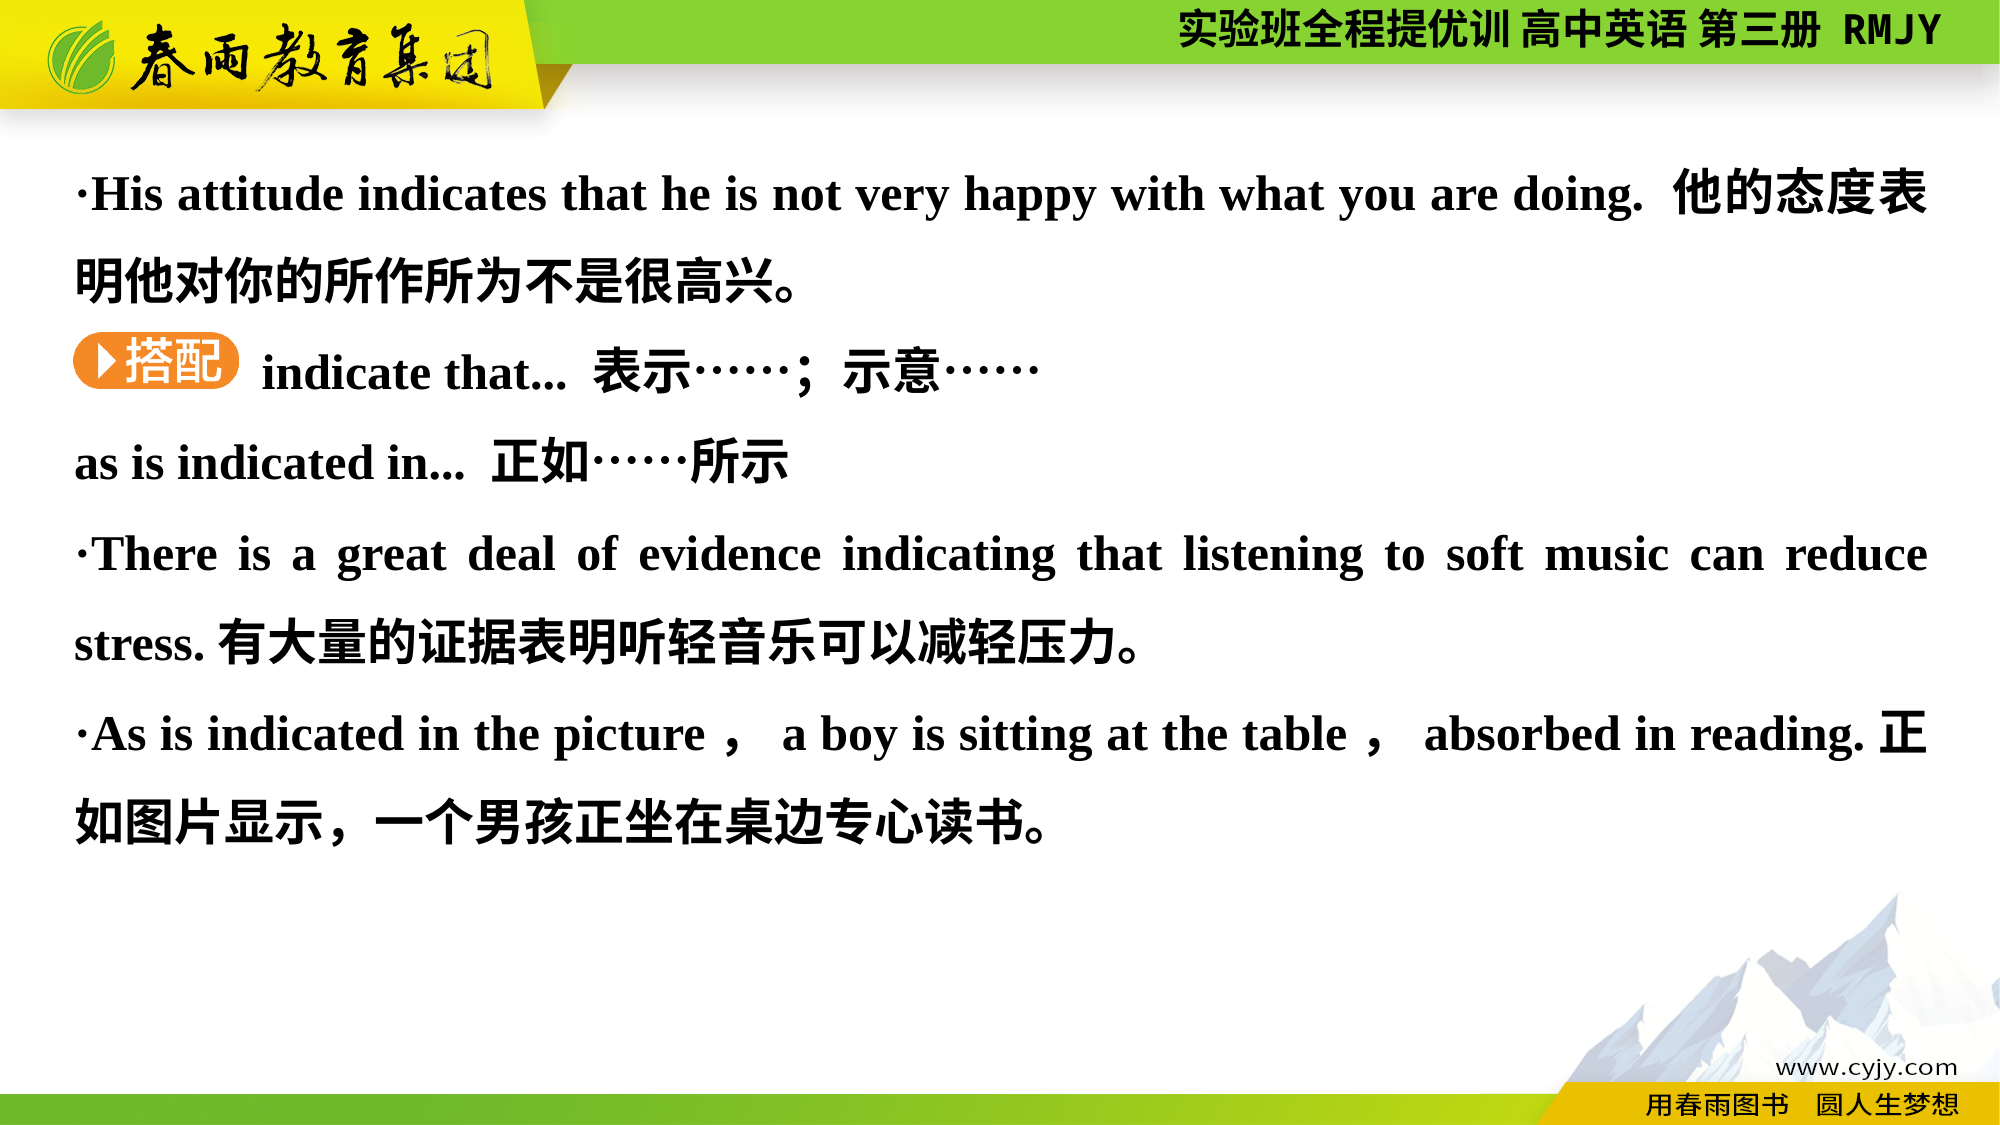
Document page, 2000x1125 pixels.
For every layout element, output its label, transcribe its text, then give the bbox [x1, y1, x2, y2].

list ·His attitude indicates that he is not very happy with what you are doing. 他的态度表明他对你的所作所为不是很高兴。 indicate that... 表示……；示意…… as is indicated in... 正如……所示 ·There is a great deal of evidence indicating that listening to soft music can reduce stress.有大量的证据表明听轻音乐可以减轻压力。 ·As is indicated in the picture，a boy is sitting at the table，absorbed in reading.正如图片显示，一个男孩正坐在桌边专心读书。 [59, 122, 1944, 854]
picture [0, 0, 2000, 1125]
